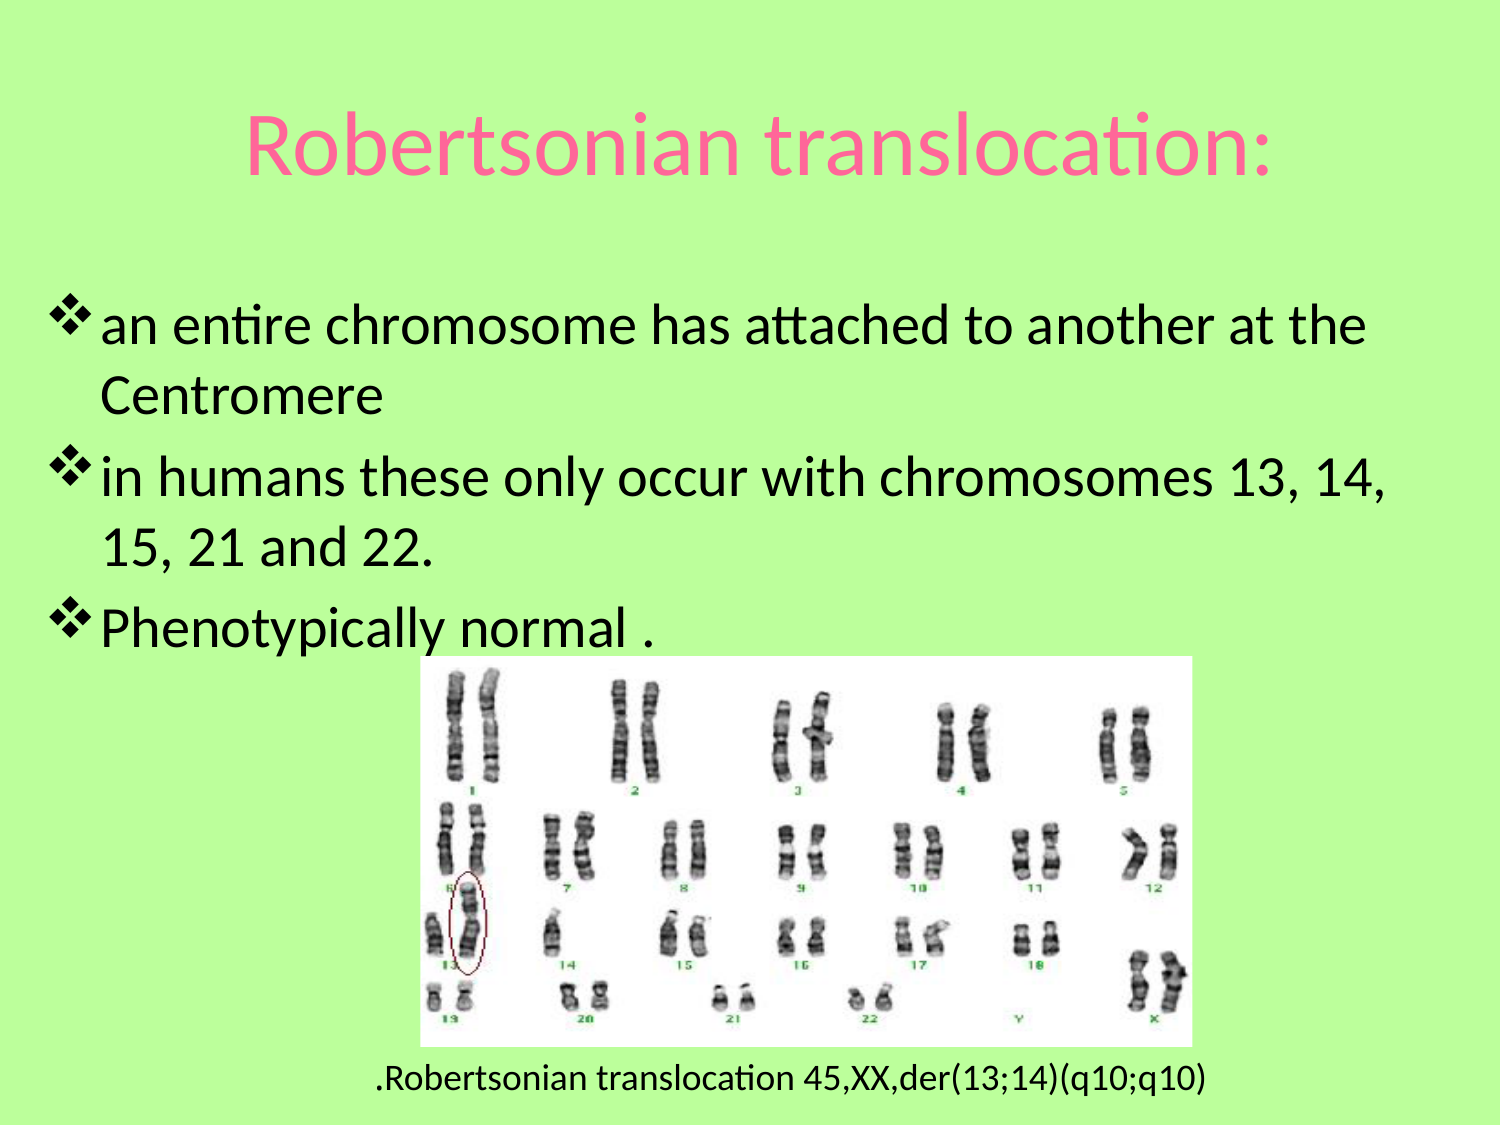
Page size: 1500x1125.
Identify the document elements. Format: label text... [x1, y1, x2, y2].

picture [419, 656, 1193, 1048]
list an entire chromosome has attached to another at the Centromere in humans these only occur with chromosomes 13, 14, 15, 21 and 22. Phenotypically normal . [29, 278, 1455, 1022]
title Robertsonian translocation: [75, 45, 1425, 233]
text_box Robertsonian translocation 45,XX,der(13;14)(q10;q10). [194, 1045, 1223, 1106]
